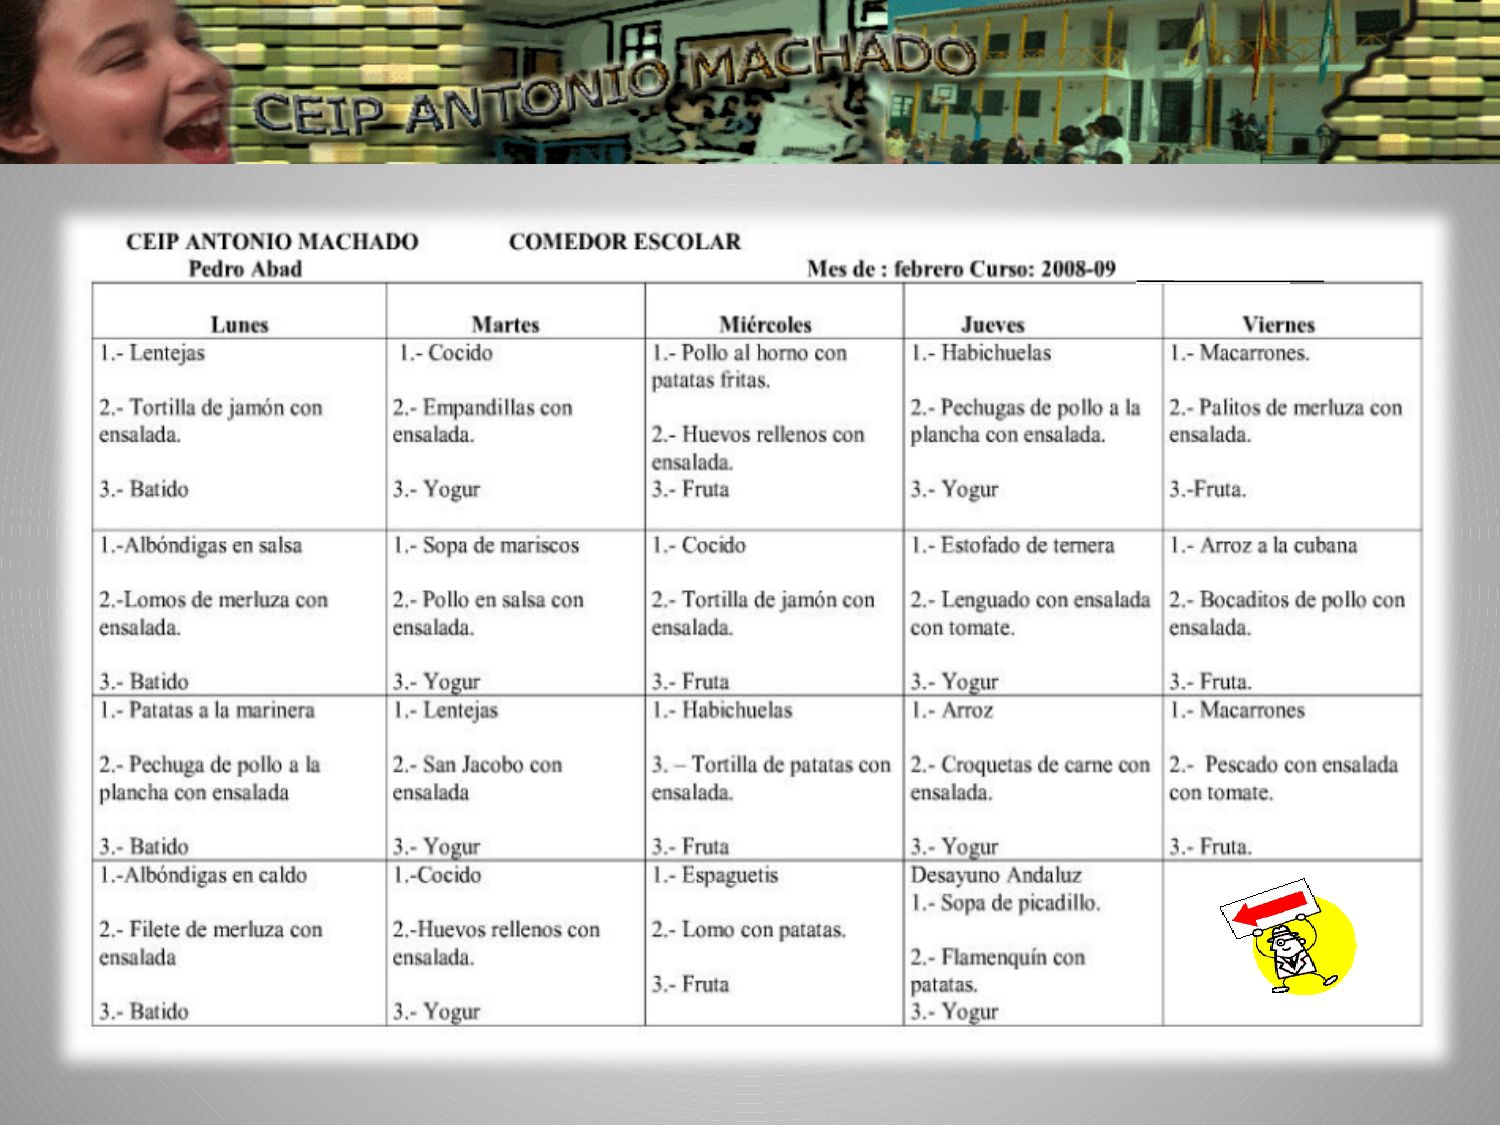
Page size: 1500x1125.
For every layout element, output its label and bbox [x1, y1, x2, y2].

picture [46, 198, 1466, 1079]
list [0, 0, 1500, 165]
